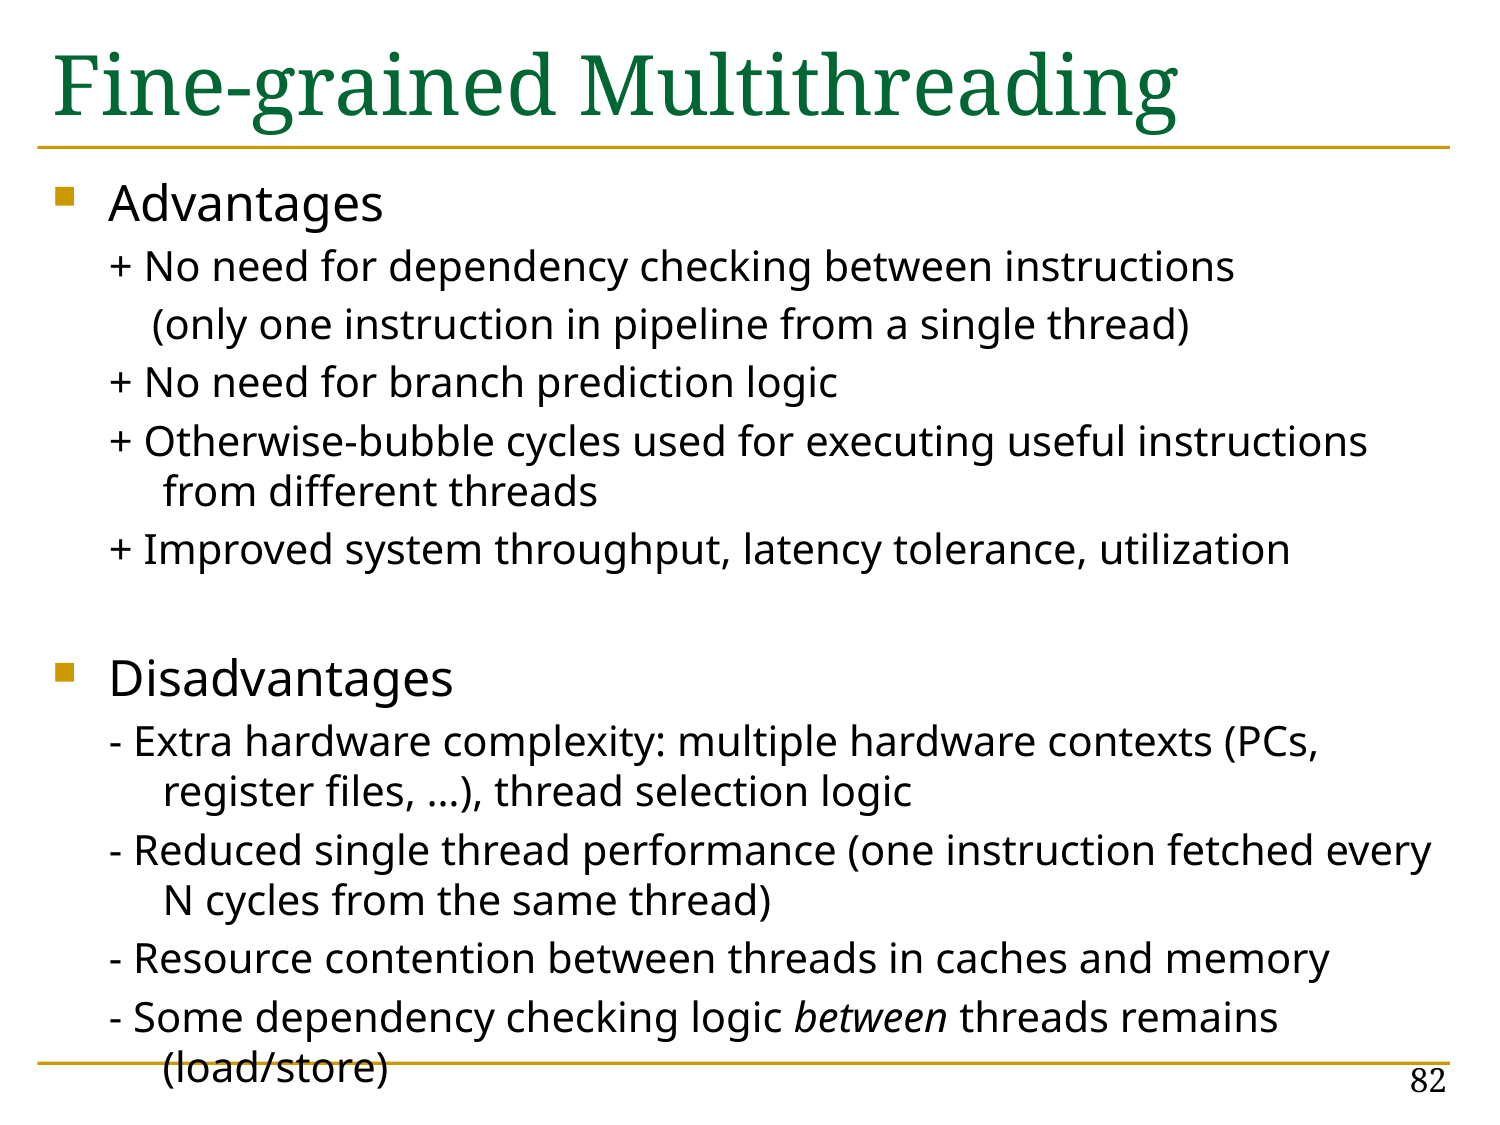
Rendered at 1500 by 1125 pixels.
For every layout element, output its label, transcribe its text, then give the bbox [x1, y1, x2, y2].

slide_number 82 [1111, 1036, 1462, 1112]
list Advantages + No need for dependency checking between instructions (only one instruction in pipeline from a single thread) + No need for branch prediction logic + Otherwise-bubble cycles used for executing useful instructions from different threads + Improved system throughput, latency tolerance, utilization Disadvantages - Extra hardware complexity: multiple hardware contexts (PCs, register files, …), thread selection logic - Reduced single thread performance (one instruction fetched every N cycles from the same thread) - Resource contention between threads in caches and memory - Some dependency checking logic between threads remains (load/store) [37, 163, 1488, 1016]
title Fine-grained Multithreading [37, 24, 1450, 163]
